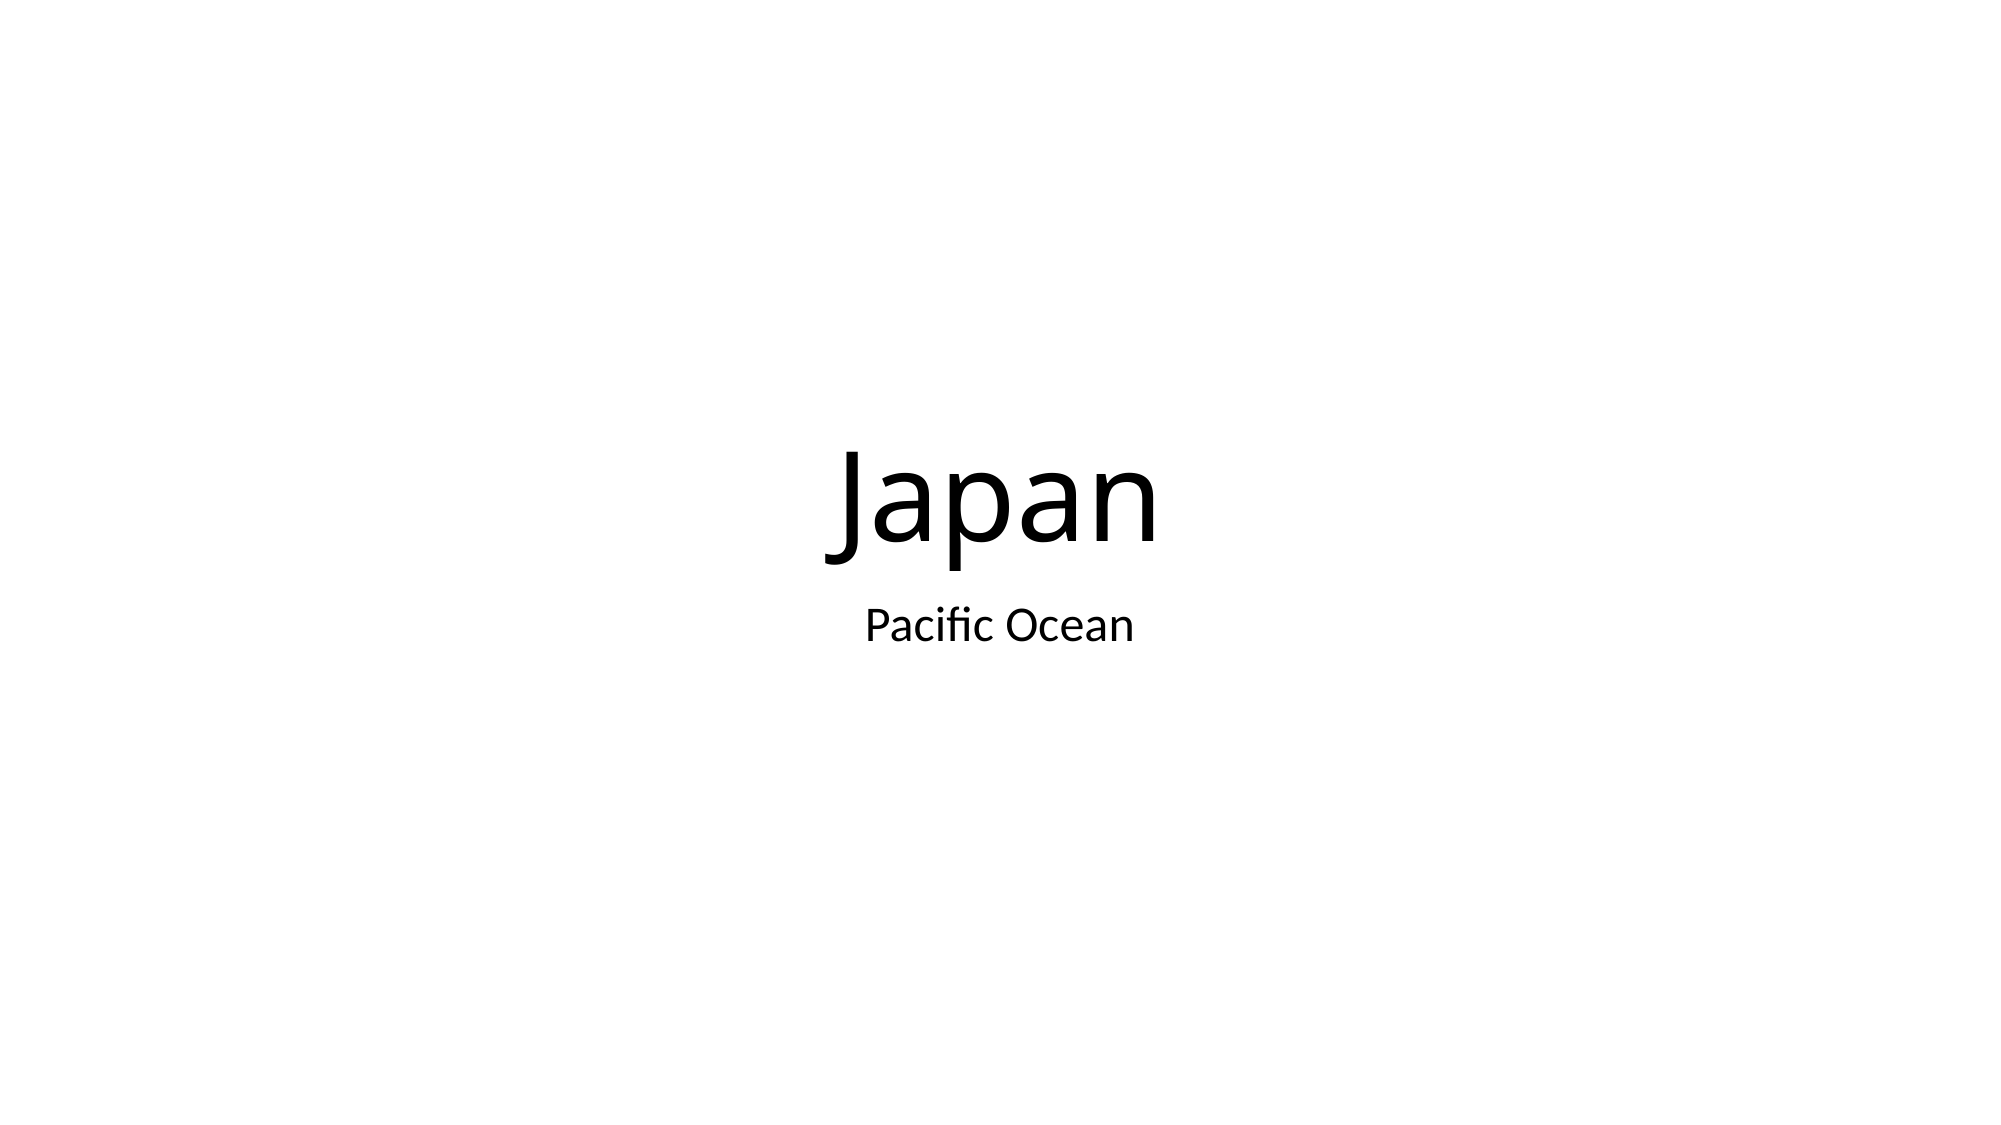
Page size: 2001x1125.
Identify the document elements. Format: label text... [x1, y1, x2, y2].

subtitle Pacific Ocean [249, 590, 1750, 863]
title Japan [249, 184, 1750, 576]
